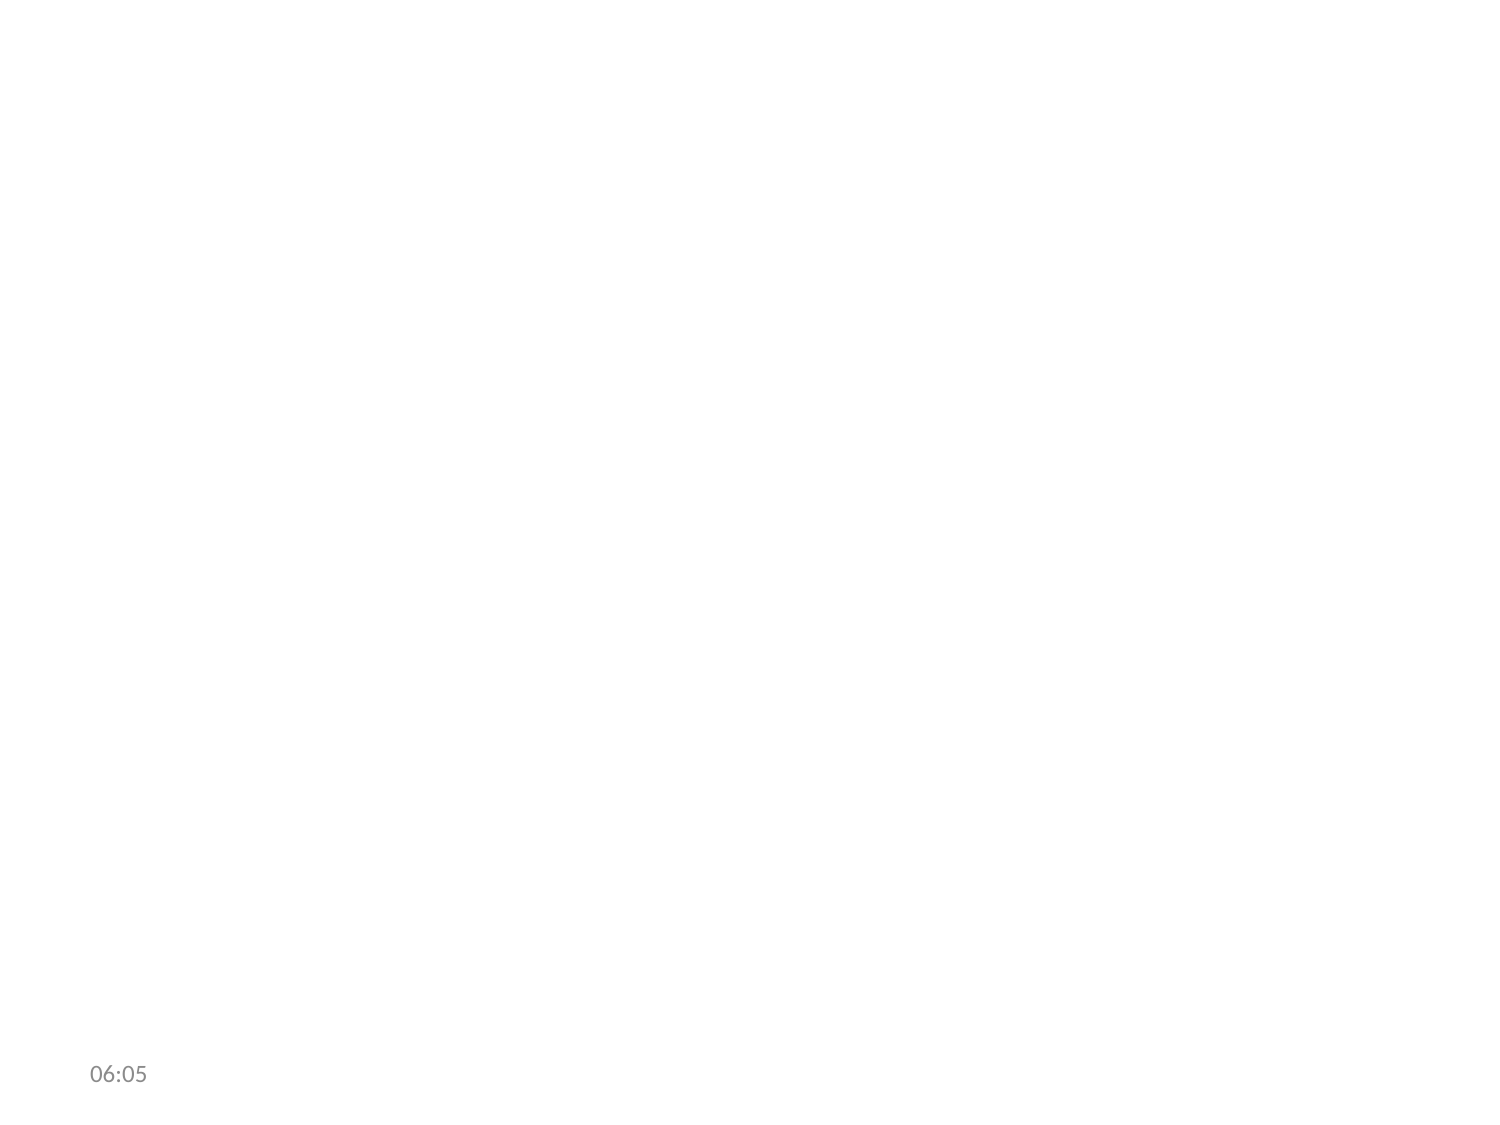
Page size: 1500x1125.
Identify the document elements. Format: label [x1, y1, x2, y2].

slide_number [75, 1042, 425, 1103]
